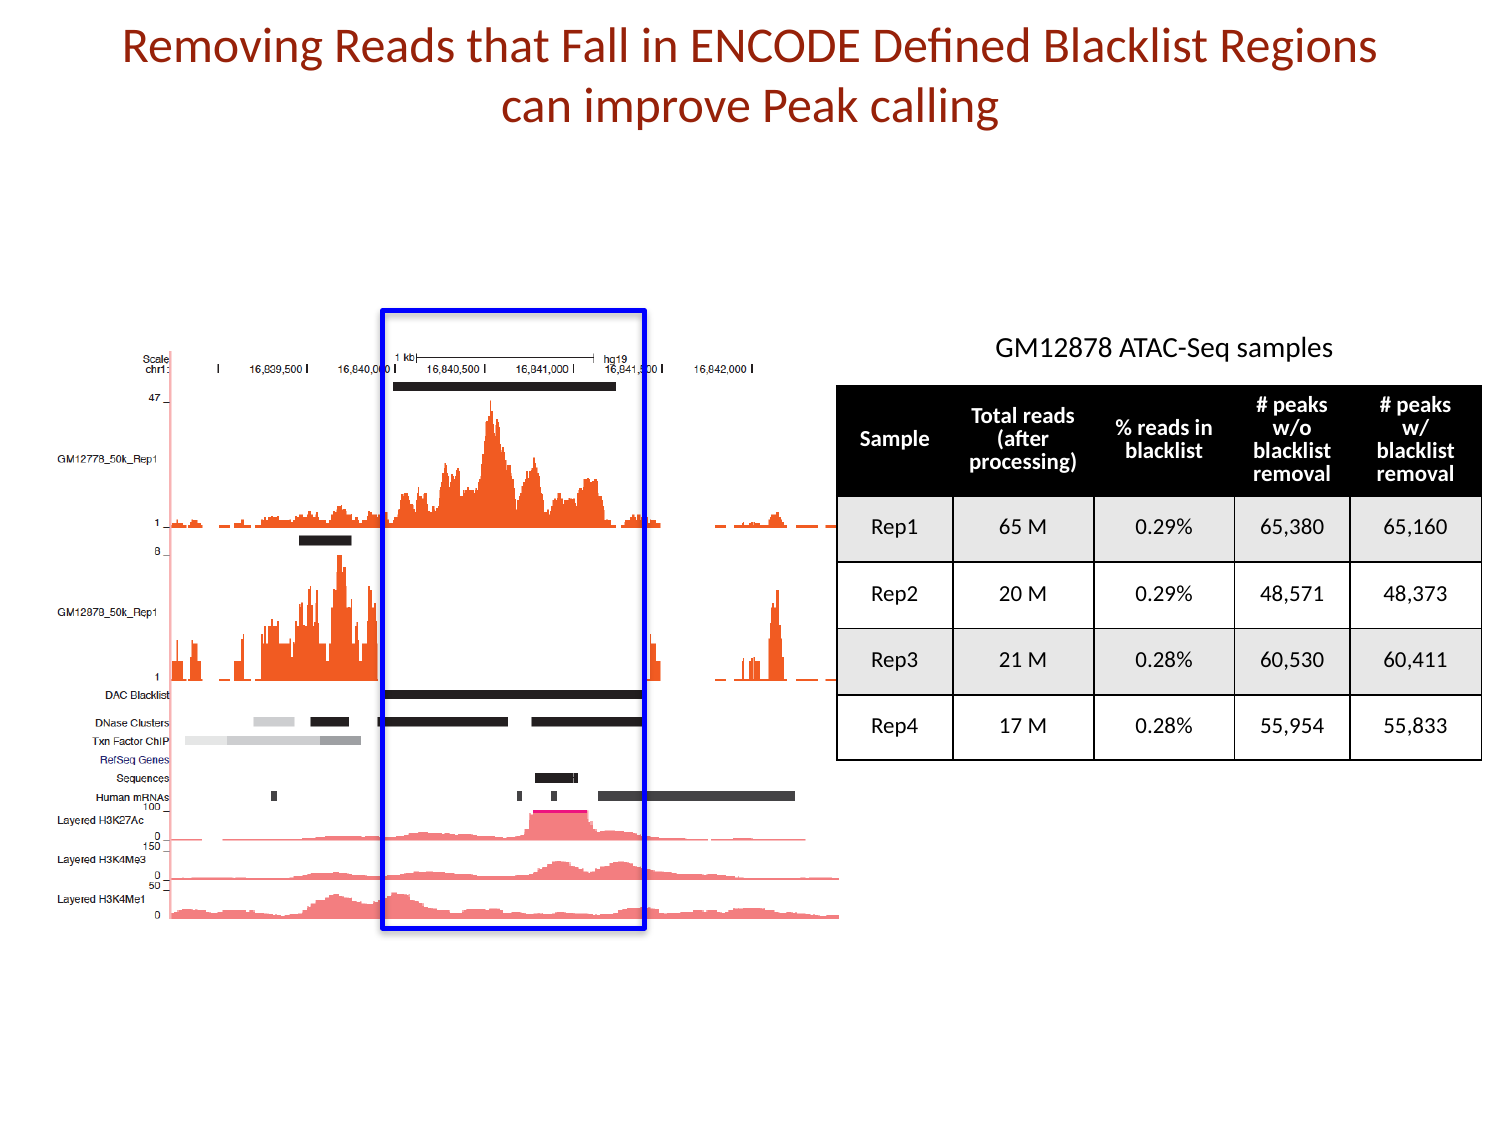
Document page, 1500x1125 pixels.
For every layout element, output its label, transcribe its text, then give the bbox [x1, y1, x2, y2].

table_cell 0.29% [1095, 563, 1234, 628]
table_cell 21 M [954, 629, 1093, 694]
table_cell 55,833 [1351, 696, 1481, 759]
table_cell Rep3 [876, 629, 952, 694]
title Removing Reads that Fall in ENCODE Defined Blacklist Regions can improve Peak calling [75, 16, 1425, 130]
table_cell 65 M [954, 497, 1093, 561]
table_header % reads in blacklist [1095, 387, 1234, 495]
text_box GM12878 ATAC-Seq samples [959, 320, 1370, 371]
table_cell 0.28% [1095, 629, 1234, 694]
text_box [382, 310, 645, 331]
table_cell Rep4 [876, 696, 952, 759]
table_header Sample [876, 387, 952, 495]
table_cell 20 M [954, 563, 1093, 628]
table_cell 48,571 [1235, 563, 1349, 628]
table_cell Rep1 [876, 497, 952, 561]
table_header Total reads (after processing) [954, 387, 1093, 495]
table_cell 60,530 [1235, 629, 1349, 694]
table_cell 48,373 [1351, 563, 1481, 628]
table_cell 55,954 [1235, 696, 1349, 759]
table_header # peaks w/o blacklist removal [1235, 387, 1349, 495]
table_cell Rep2 [876, 563, 952, 628]
table_cell 17 M [954, 696, 1093, 759]
table_cell 0.29% [1095, 497, 1234, 561]
table_cell 65,380 [1235, 497, 1349, 561]
table_cell 0.28% [1095, 696, 1234, 759]
table_cell 65,160 [1351, 497, 1481, 561]
table_header # peaks w/ blacklist removal [1351, 387, 1481, 495]
table_cell 60,411 [1351, 629, 1481, 694]
picture [27, 333, 872, 929]
